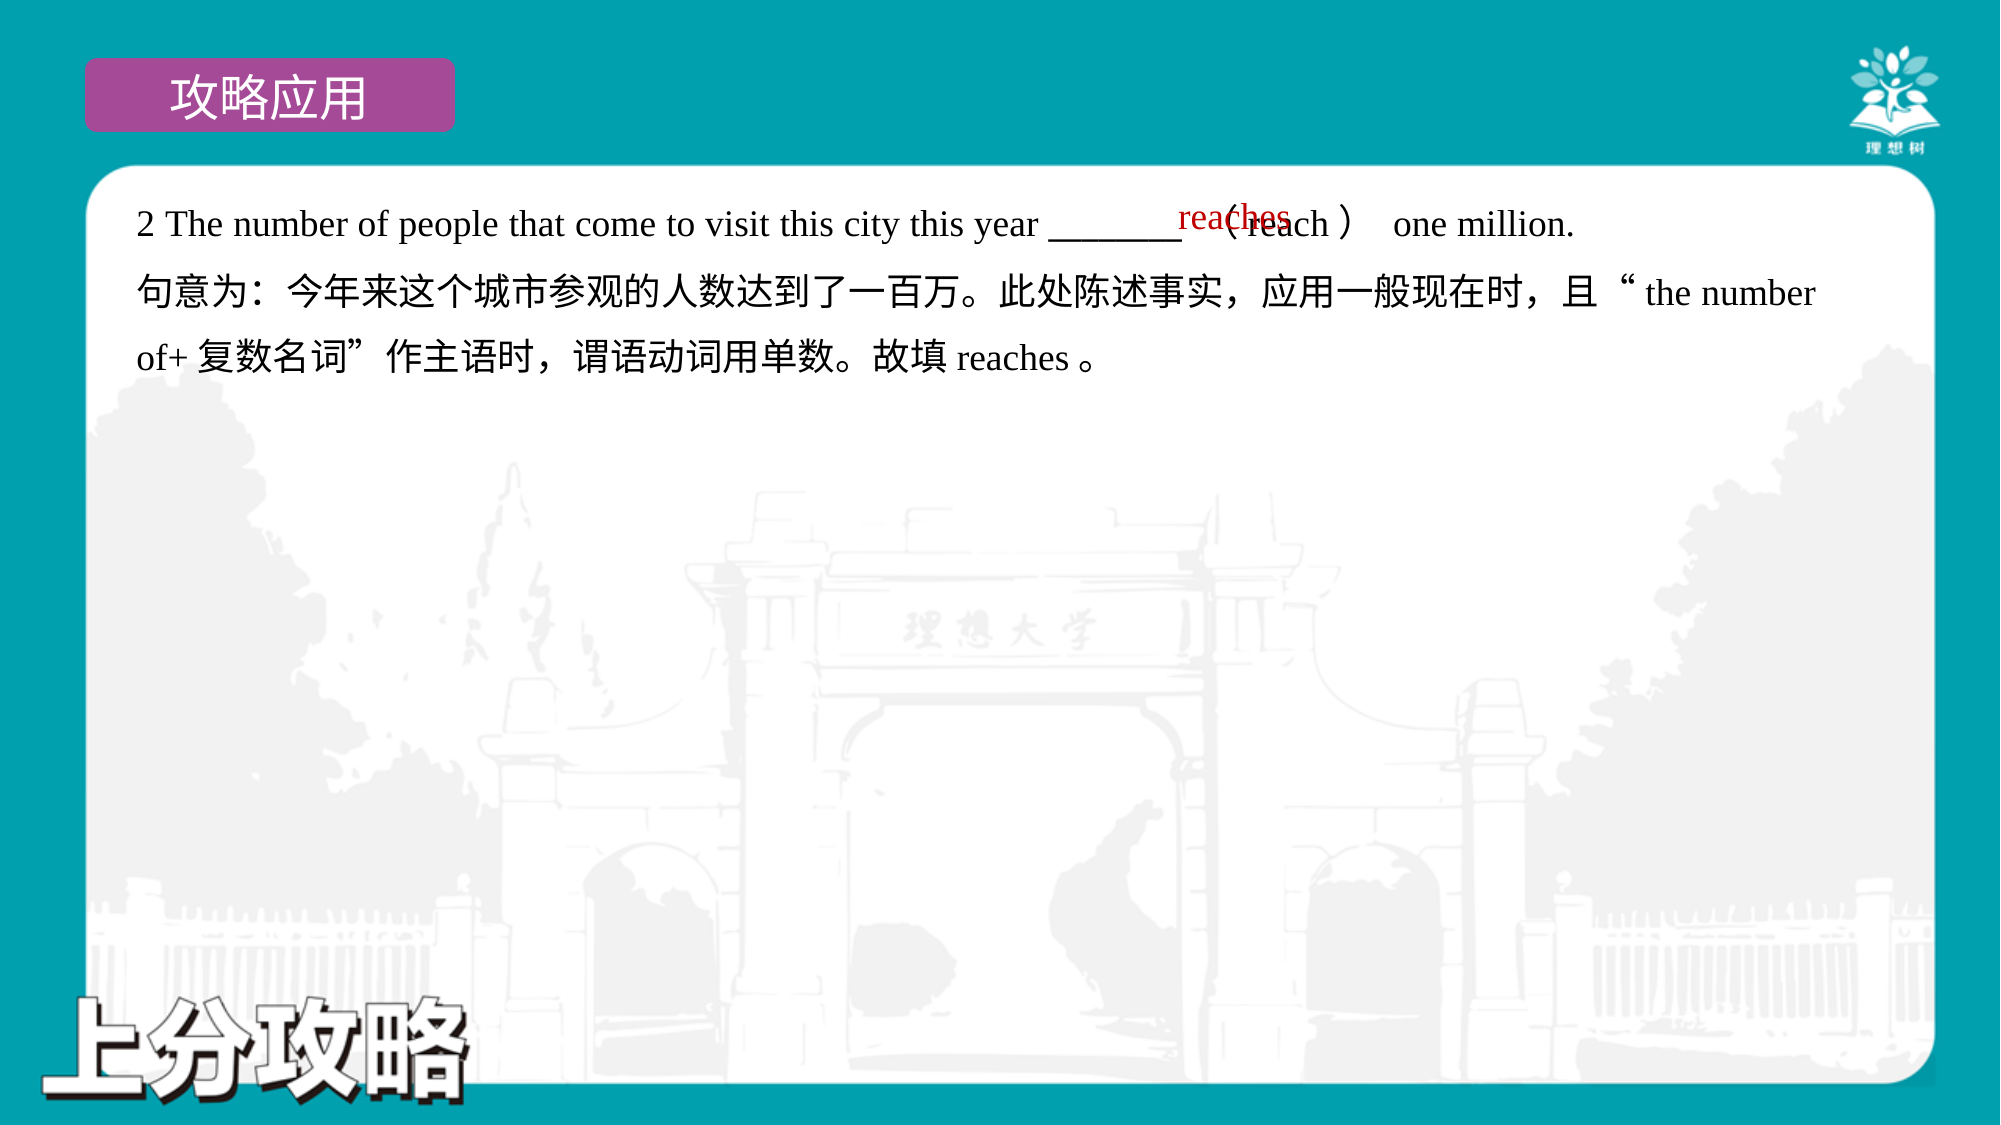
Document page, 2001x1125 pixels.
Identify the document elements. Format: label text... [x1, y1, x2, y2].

text_box reaches [1164, 170, 1305, 230]
text_box 句意为：今年来这个城市参观的人数达到了一百万。此处陈述事实，应用一般现在时，且“the number of+复数名词”作主语时，谓语动词用单数。故填reaches。 [136, 244, 1865, 371]
text_box 2 The number of people that come to visit this city this year ________ （reach） one million. [136, 176, 1865, 237]
picture [0, 0, 2000, 1125]
